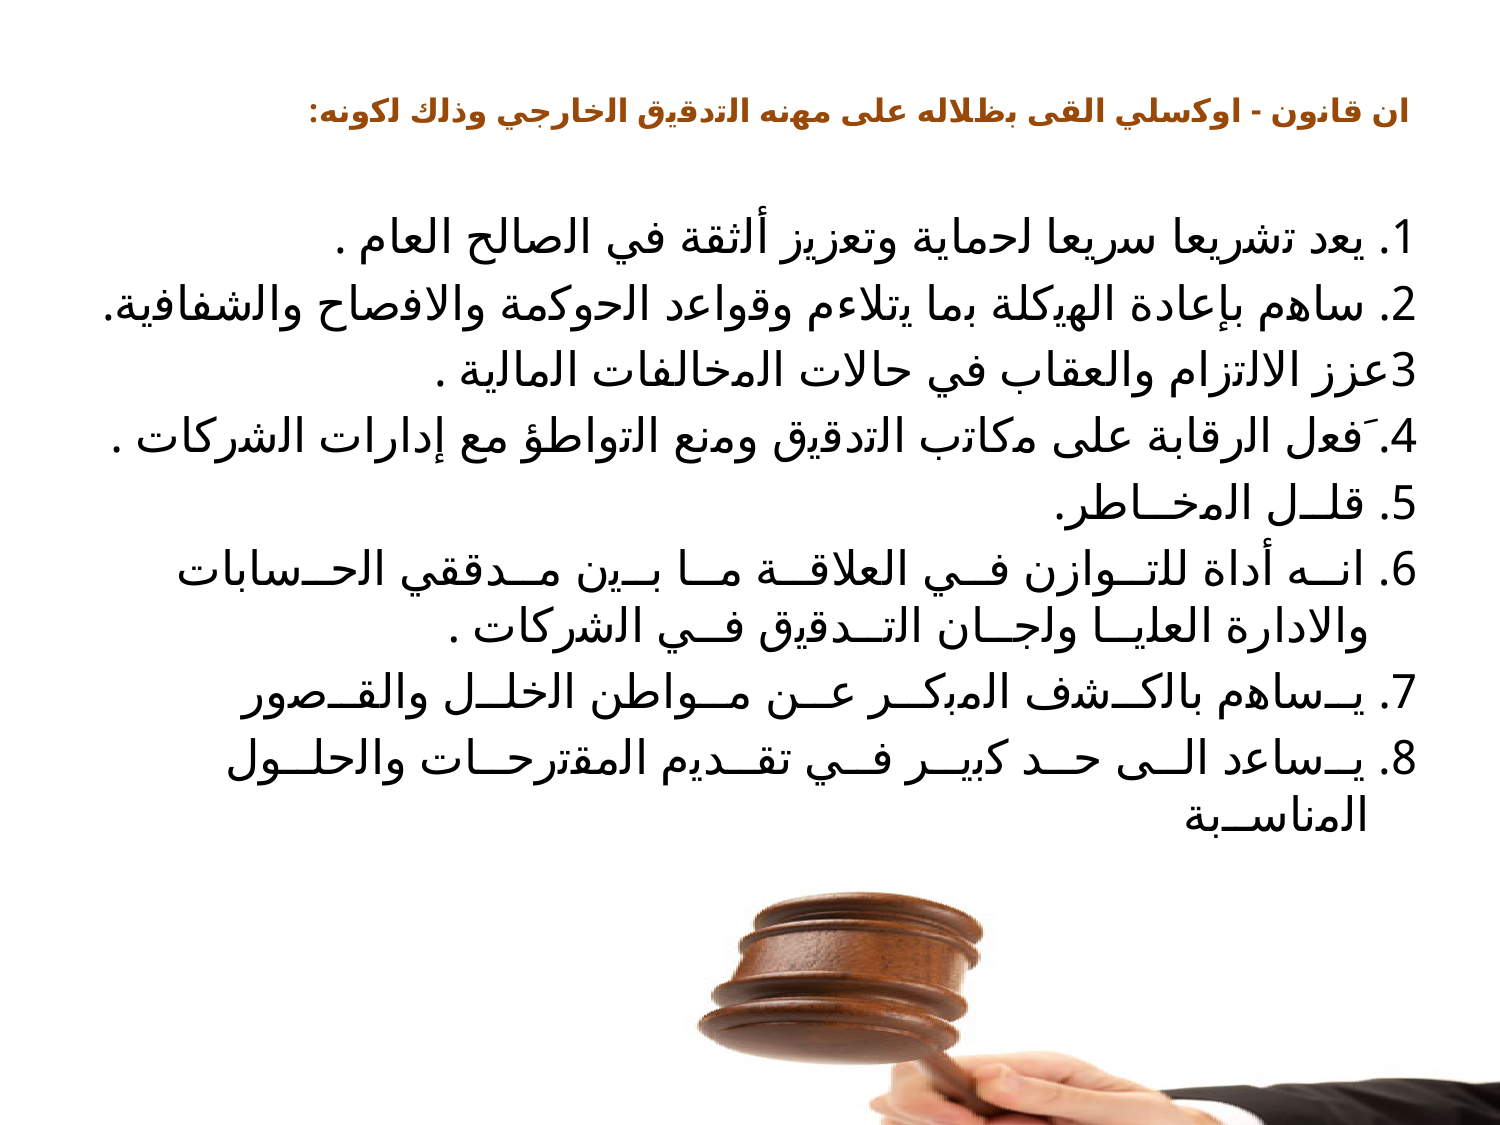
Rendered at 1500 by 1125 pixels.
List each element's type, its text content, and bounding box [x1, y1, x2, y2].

picture [433, 890, 1500, 1125]
list 1. ﻳﻌد ﺗﺷرﻳﻌﺎ ﺳرﻳﻌﺎ ﻟﺣﻣﺎﻳﺔ وﺗﻌزﻳز أﻟﺛﻘﺔ ﻓﻲ اﻟﺻﺎﻟﺢ اﻟﻌﺎم . 2. ﺳﺎﻫم بإعادة اﻟﻬﻳﻛﻠﺔ ﺑﻣﺎ ﻳﺗﻼءم وﻗواﻋد اﻟﺣوﻛﻣﺔ واﻻﻓﺻﺎح واﻟﺷﻔﺎﻓﻳﺔ. 3عزز اﻻﻟﺗزام واﻟﻌﻘﺎب ﻓﻲ ﺣﺎﻻت اﻟﻣﺧﺎﻟﻔﺎت اﻟﻣﺎﻟﻳﺔ . 4. َﻓﻌﻝ اﻟرﻗﺎﺑﺔ ﻋﻠﻰ ﻣﻛﺎﺗب اﻟﺗدﻗﻳق وﻣﻧﻊ اﻟﺗواطؤ ﻣﻊ إدارات اﻟﺷرﻛﺎت . 5. ﻗﻠــﻝ اﻟﻣﺧــﺎطر. 6. اﻧــﻪ أداة ﻟﻠﺗــوازن ﻓــﻲ اﻟﻌﻼﻗــﺔ ﻣــﺎ ﺑــﻳن ﻣــدﻗﻘﻲ اﻟﺣــﺳﺎﺑﺎت واﻻدارة اﻟﻌﻠﻳــﺎ وﻟﺟــﺎن اﻟﺗــدﻗﻳق ﻓــﻲ اﻟﺷرﻛﺎت . 7. ﻳــﺳﺎﻫم ﺑﺎﻟﻛــﺷف اﻟﻣﺑﻛــر ﻋــن ﻣــواطن اﻟﺧﻠــﻝ واﻟﻘــﺻور 8. ﻳــﺳﺎﻋد اﻟــﻰ ﺣــد ﻛﺑﻳــر ﻓــﻲ ﺗﻘــدﻳم اﻟﻣﻘﺗرﺣــﺎت واﻟﺣﻠــوﻝ اﻟﻣﻧﺎﺳــﺑﺔ [82, 199, 1432, 942]
title ان ﻗﺎﻧون - اوﻛﺳﻠﻲ القى ﺑظﻼﻟﻪ ﻋﻠﻰ ﻣﻬﻧﻪ اﻟﺗدﻗﻳق اﻟﺧﺎرﺟﻲ وذﻟك ﻟﻛوﻧﻪ: [75, 82, 1425, 176]
